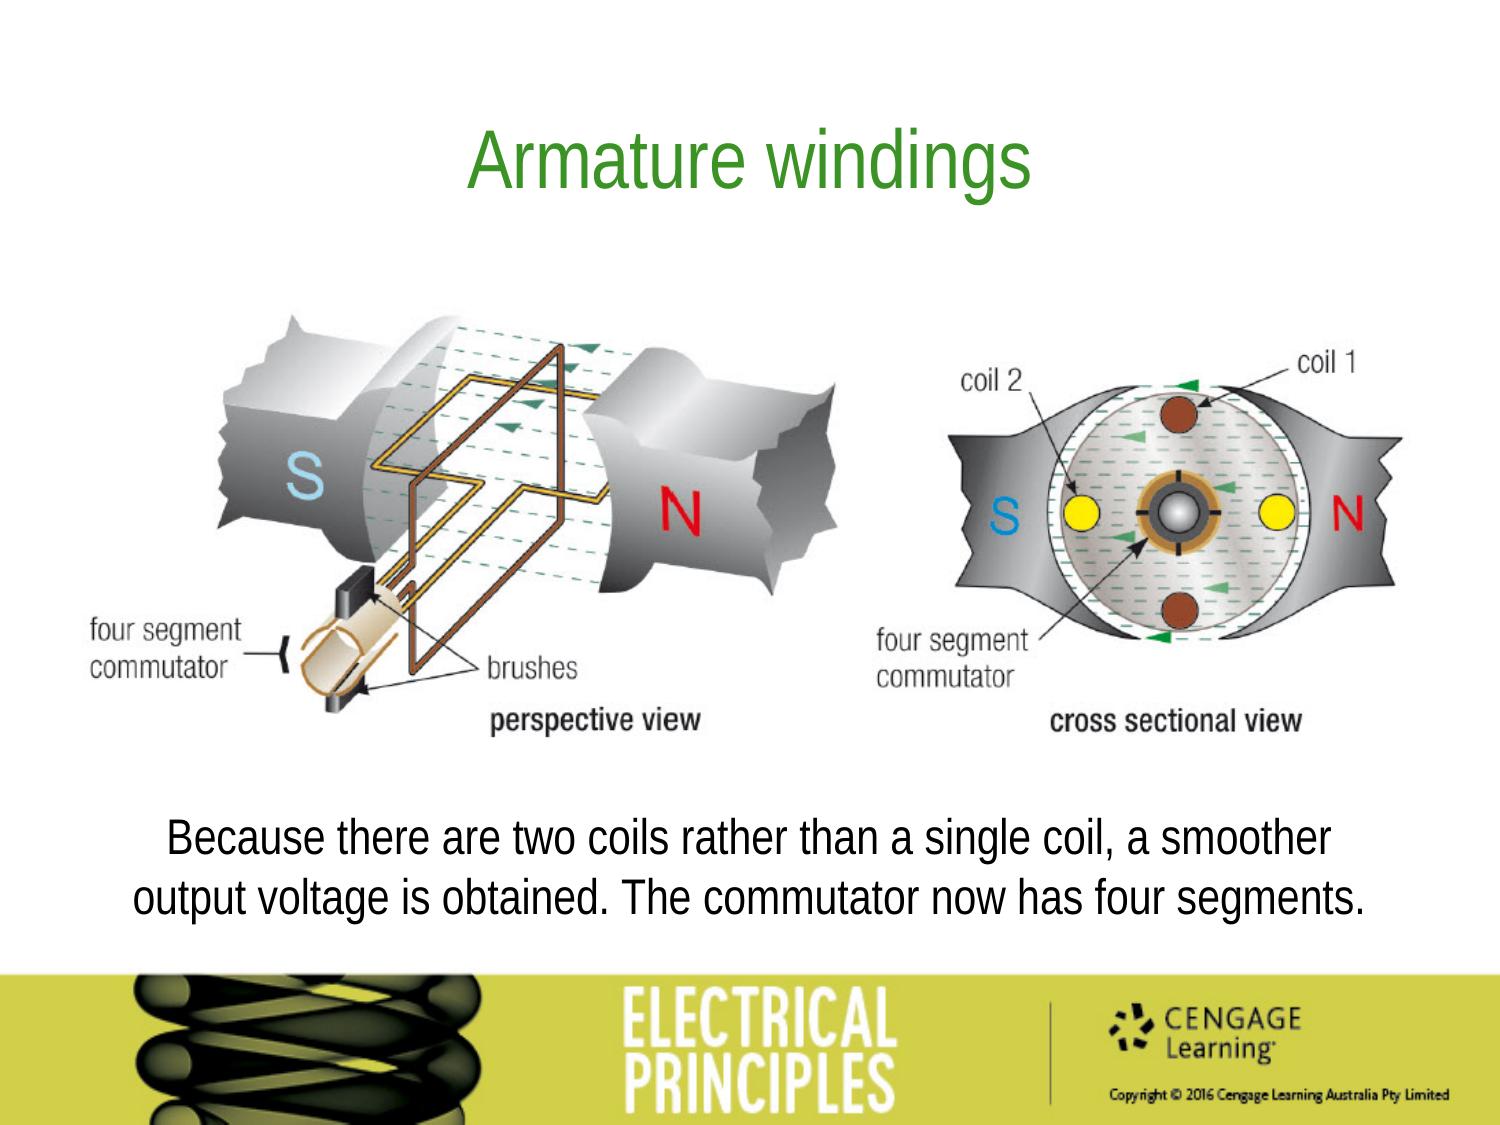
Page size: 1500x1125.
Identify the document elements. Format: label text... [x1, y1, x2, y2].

picture [0, 207, 1500, 1125]
text_box Because there are two coils rather than a single coil, a smoother output voltage is obtained. The commutator now has four segments. [100, 797, 1400, 932]
title Armature windings [0, 0, 1500, 207]
